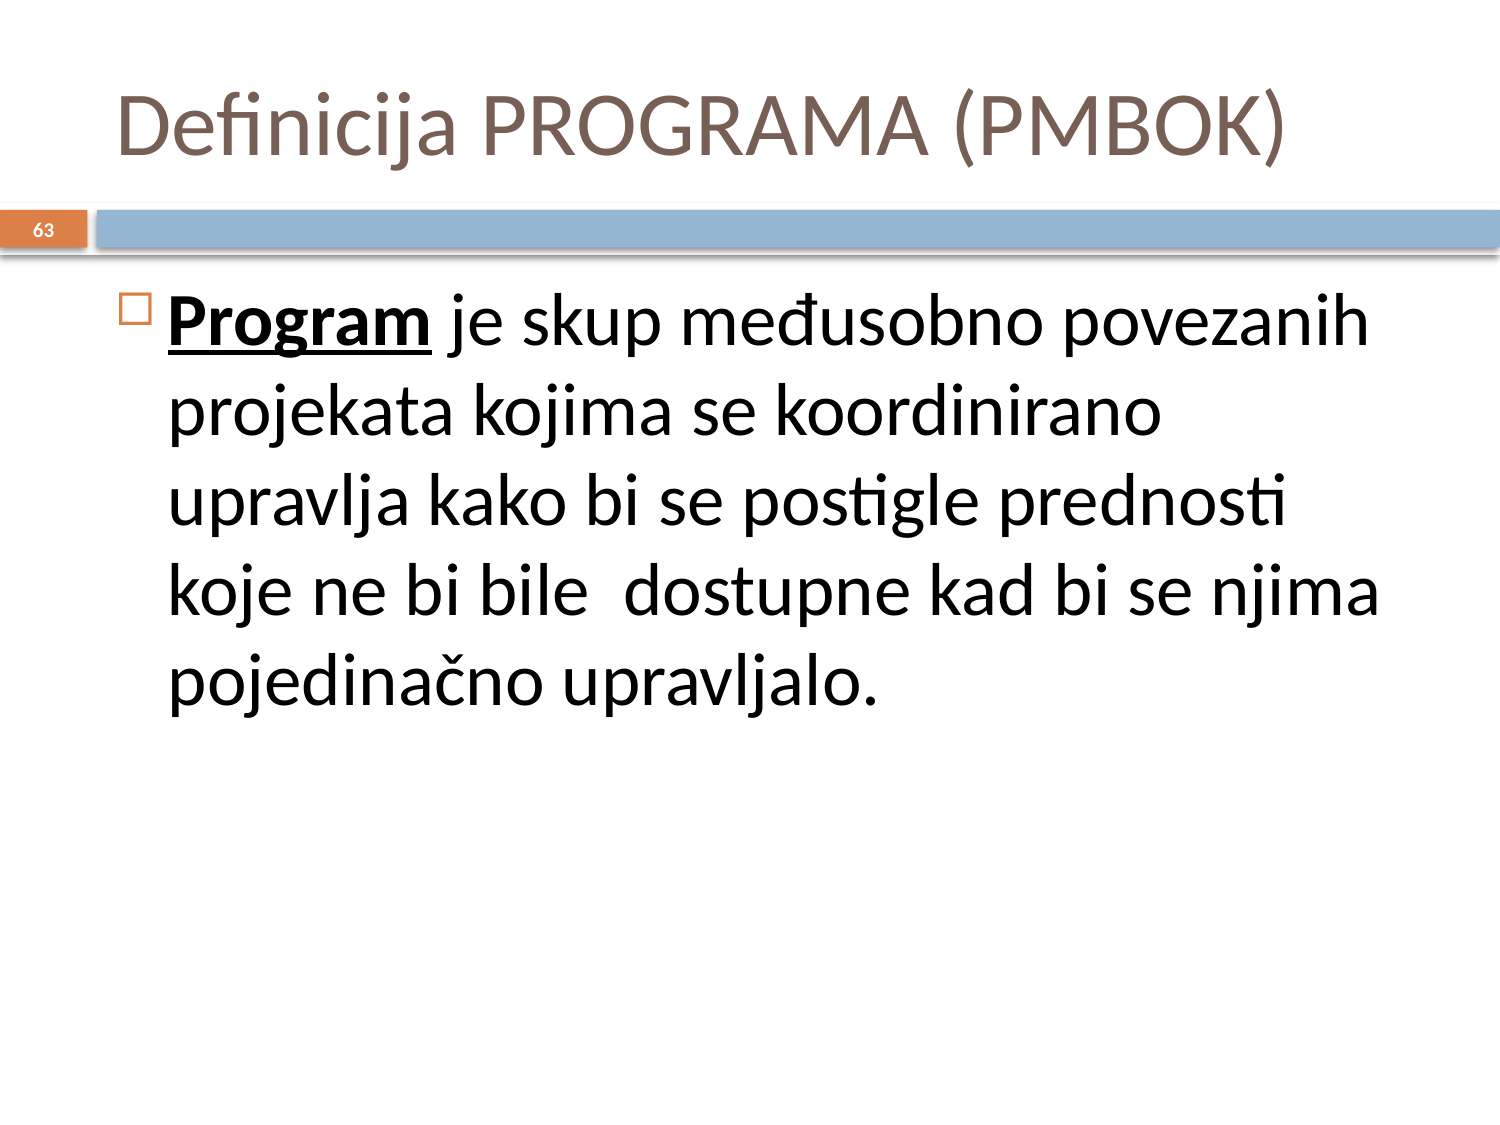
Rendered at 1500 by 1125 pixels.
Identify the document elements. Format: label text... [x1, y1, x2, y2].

title Definicija PROGRAMA (PMBOK) [100, 37, 1439, 201]
slide_number 63 [0, 208, 88, 249]
list Program je skup međusobno povezanih projekata kojima se koordinirano upravlja kako bi se postigle prednosti koje ne bi bile dostupne kad bi se njima pojedinačno upravljalo. [100, 262, 1439, 1001]
